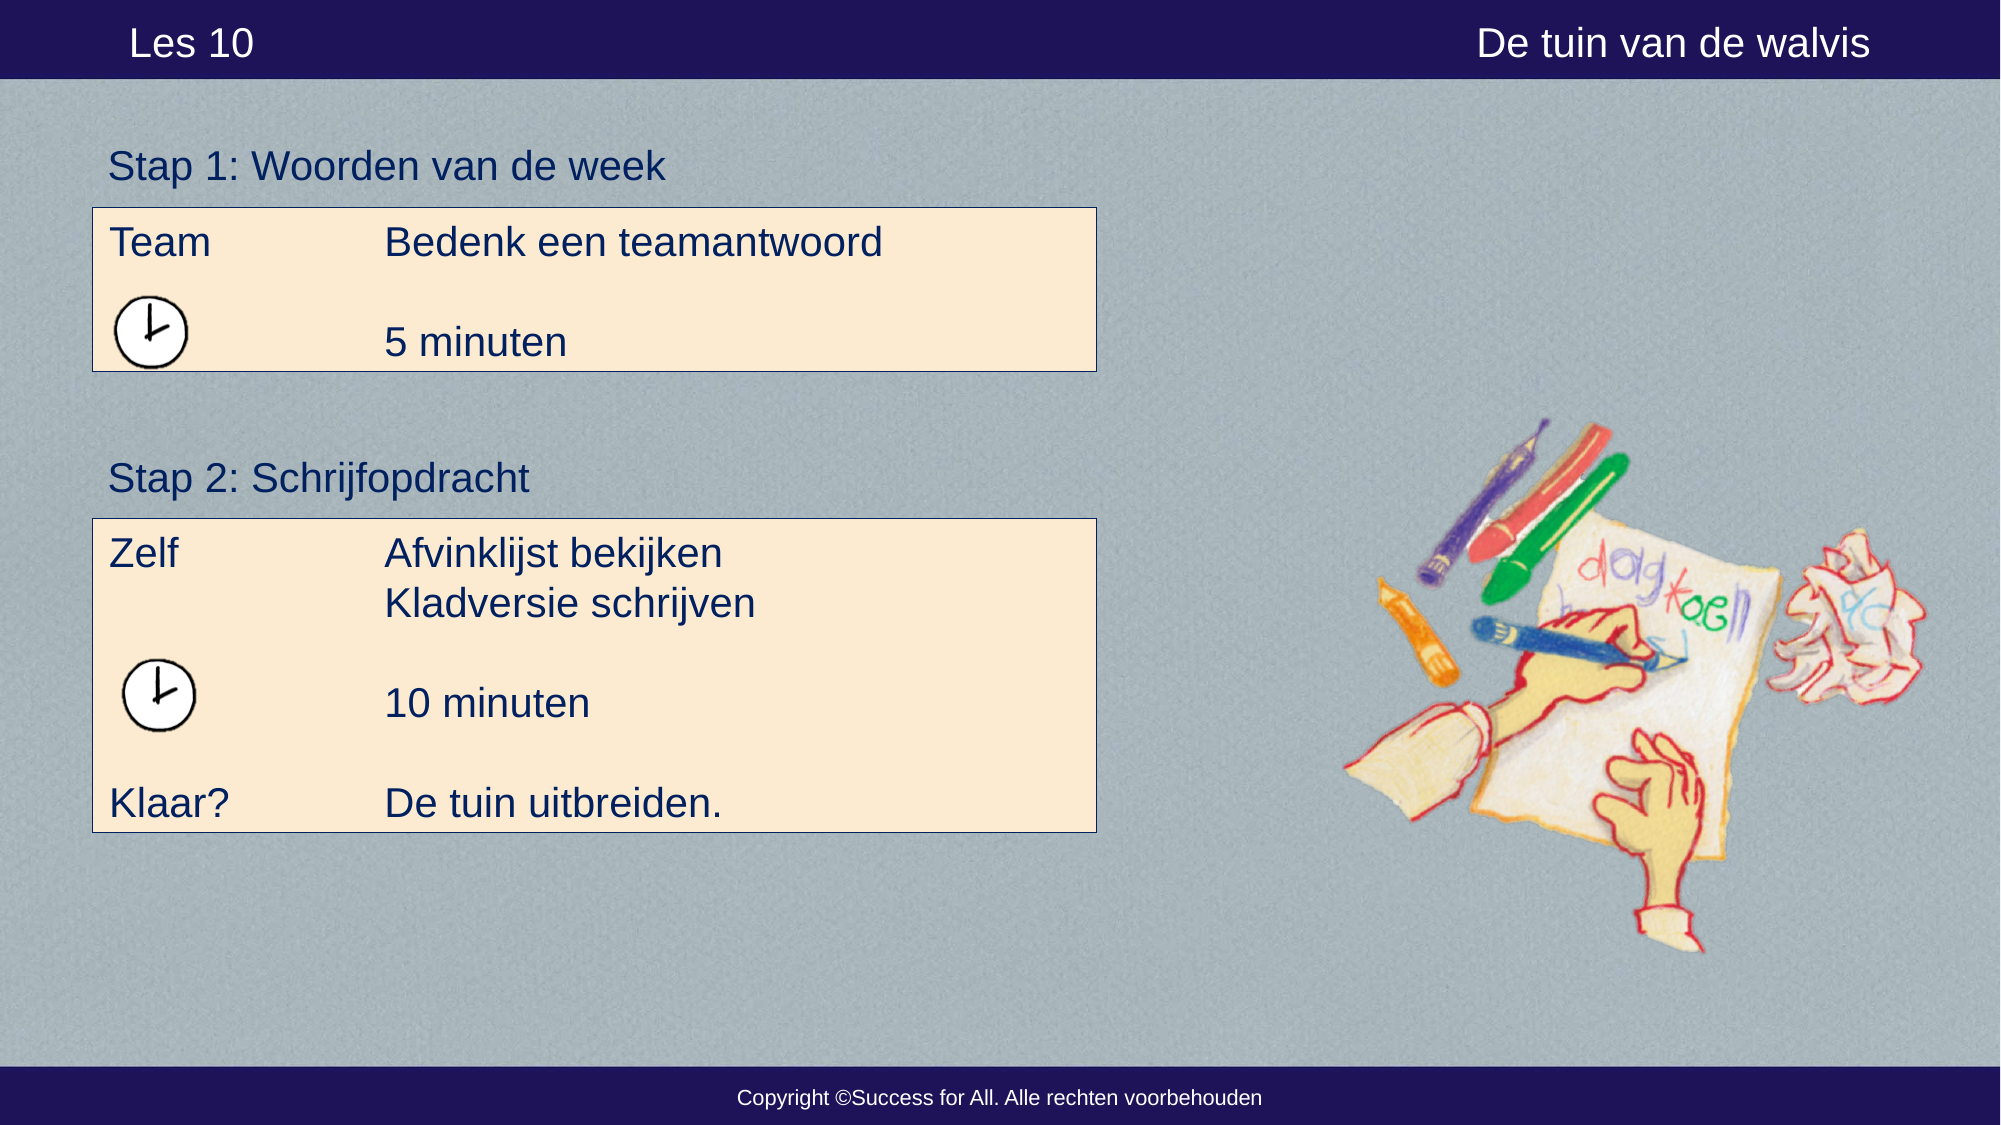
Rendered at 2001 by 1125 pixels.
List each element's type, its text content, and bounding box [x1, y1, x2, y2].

text_box Team Bedenk een teamantwoord 5 minuten [92, 207, 1097, 372]
text_box De tuin van de walvis [999, 8, 1886, 73]
picture [0, 0, 2001, 1125]
text_box Stap 2: Schrijfopdracht [92, 443, 886, 508]
text_box Zelf Afvinklijst bekijken Kladversie schrijven 10 minuten Klaar? De tuin uitbreiden. [92, 518, 1097, 833]
text_box Les 10 [114, 8, 354, 73]
text_box Copyright ©Success for All. Alle rechten voorbehouden [0, 1076, 2000, 1125]
text_box Stap 1: Woorden van de week [92, 131, 886, 197]
